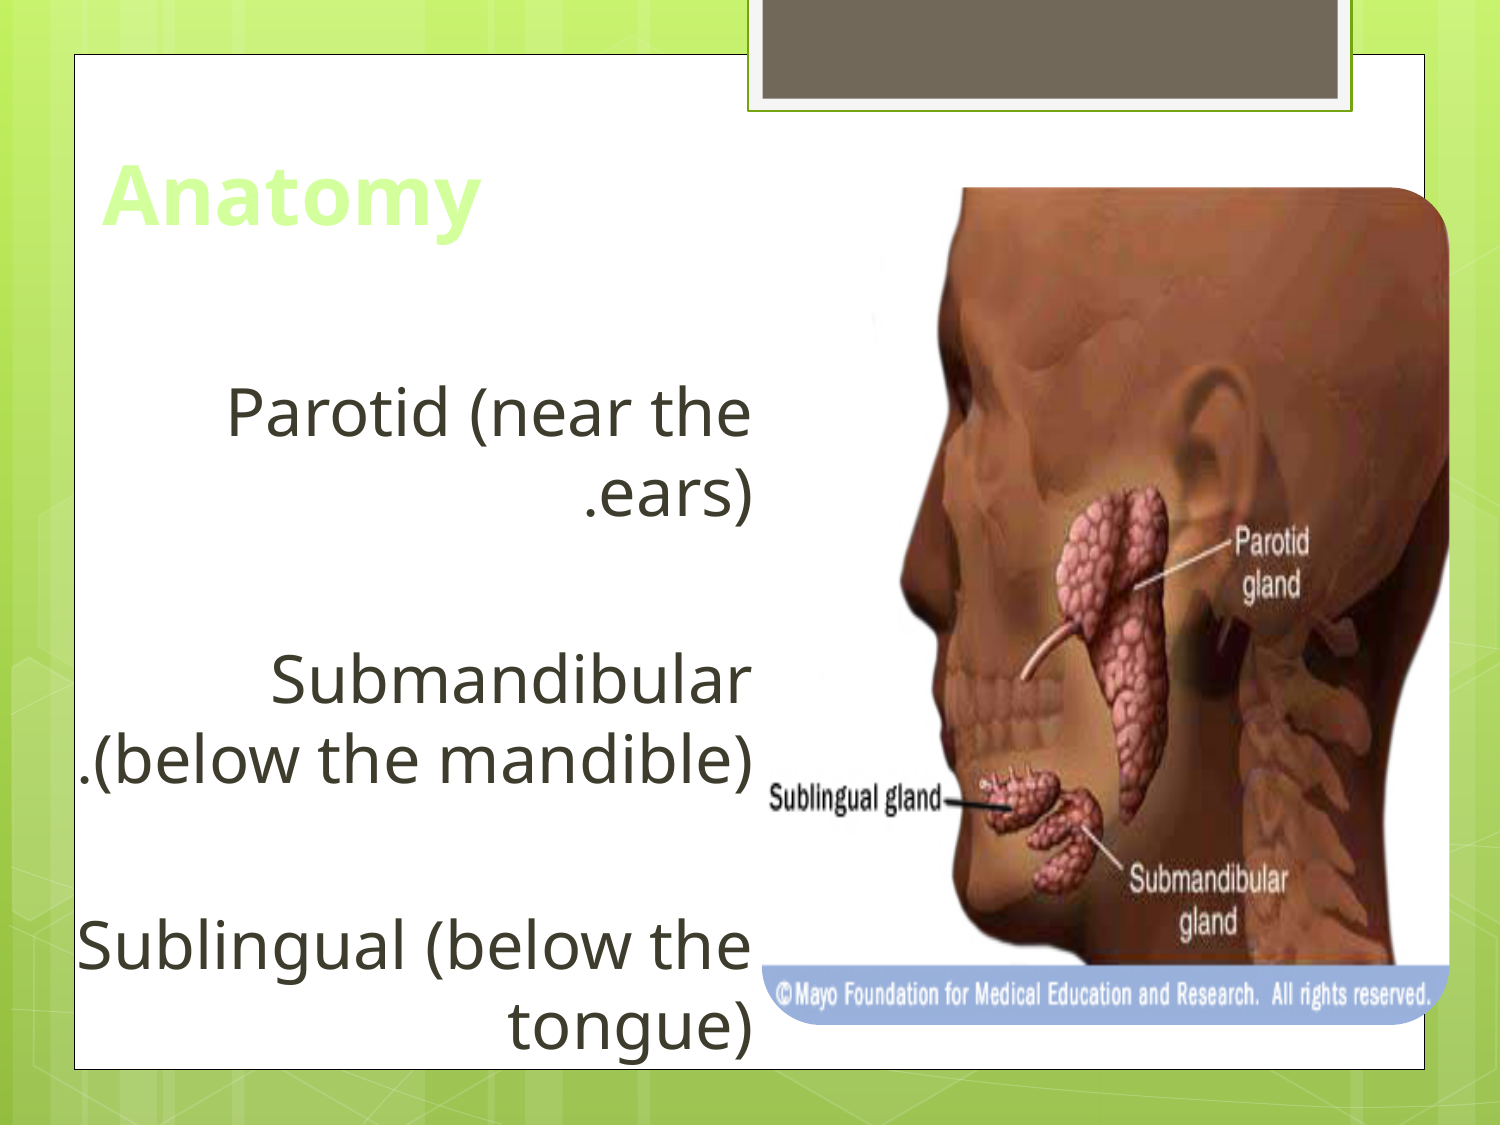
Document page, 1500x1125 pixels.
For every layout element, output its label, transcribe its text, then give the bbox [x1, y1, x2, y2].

list Parotid (near the ears). Submandibular (below the mandible). Sublingual (below the tongue) [37, 362, 755, 1005]
picture [761, 187, 1450, 1026]
title Anatomy [87, 62, 1240, 250]
